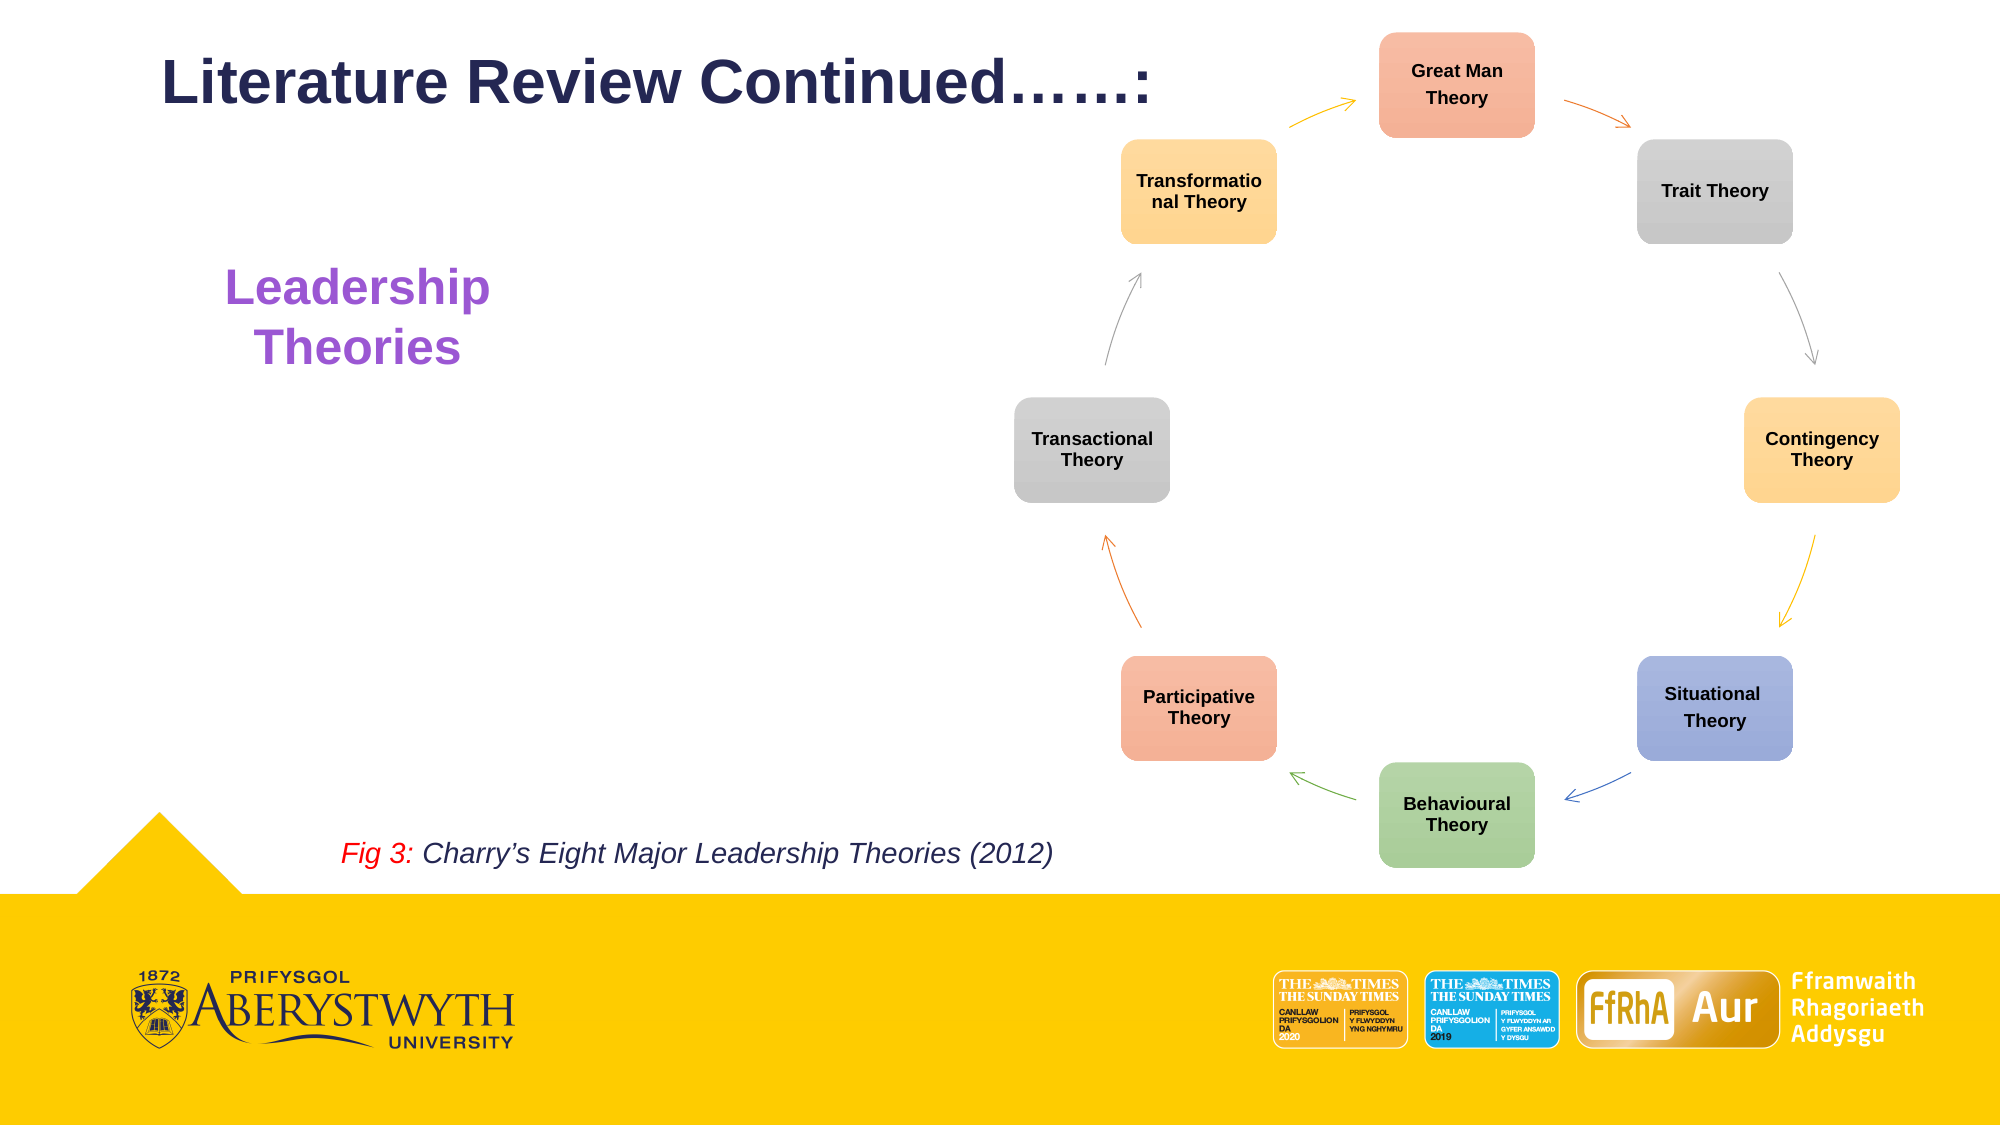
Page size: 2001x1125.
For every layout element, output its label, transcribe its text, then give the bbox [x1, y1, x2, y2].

text_box [1289, 772, 1357, 800]
text_box [1779, 534, 1816, 628]
text_box [1778, 272, 1819, 366]
text_box [1564, 100, 1632, 128]
picture [0, 812, 2000, 1125]
text_box Contingency Theory [1744, 397, 1901, 503]
text_box Behavioural Theory [1379, 762, 1536, 812]
text_box Transactional Theory [1014, 397, 1171, 503]
text_box [1564, 772, 1632, 803]
text_box Trait Theory [1637, 139, 1794, 245]
text_box Situational Theory [1637, 655, 1794, 761]
text_box Leadership Theories [133, 247, 582, 382]
text_box [1105, 272, 1142, 366]
text_box [1101, 534, 1142, 628]
text_box Participative Theory [1121, 655, 1278, 761]
text_box Great Man Theory [1379, 32, 1536, 138]
text_box Literature Review Continued……: [146, 40, 1372, 125]
text_box Transformational Theory [1121, 139, 1278, 245]
text_box [1289, 97, 1357, 128]
